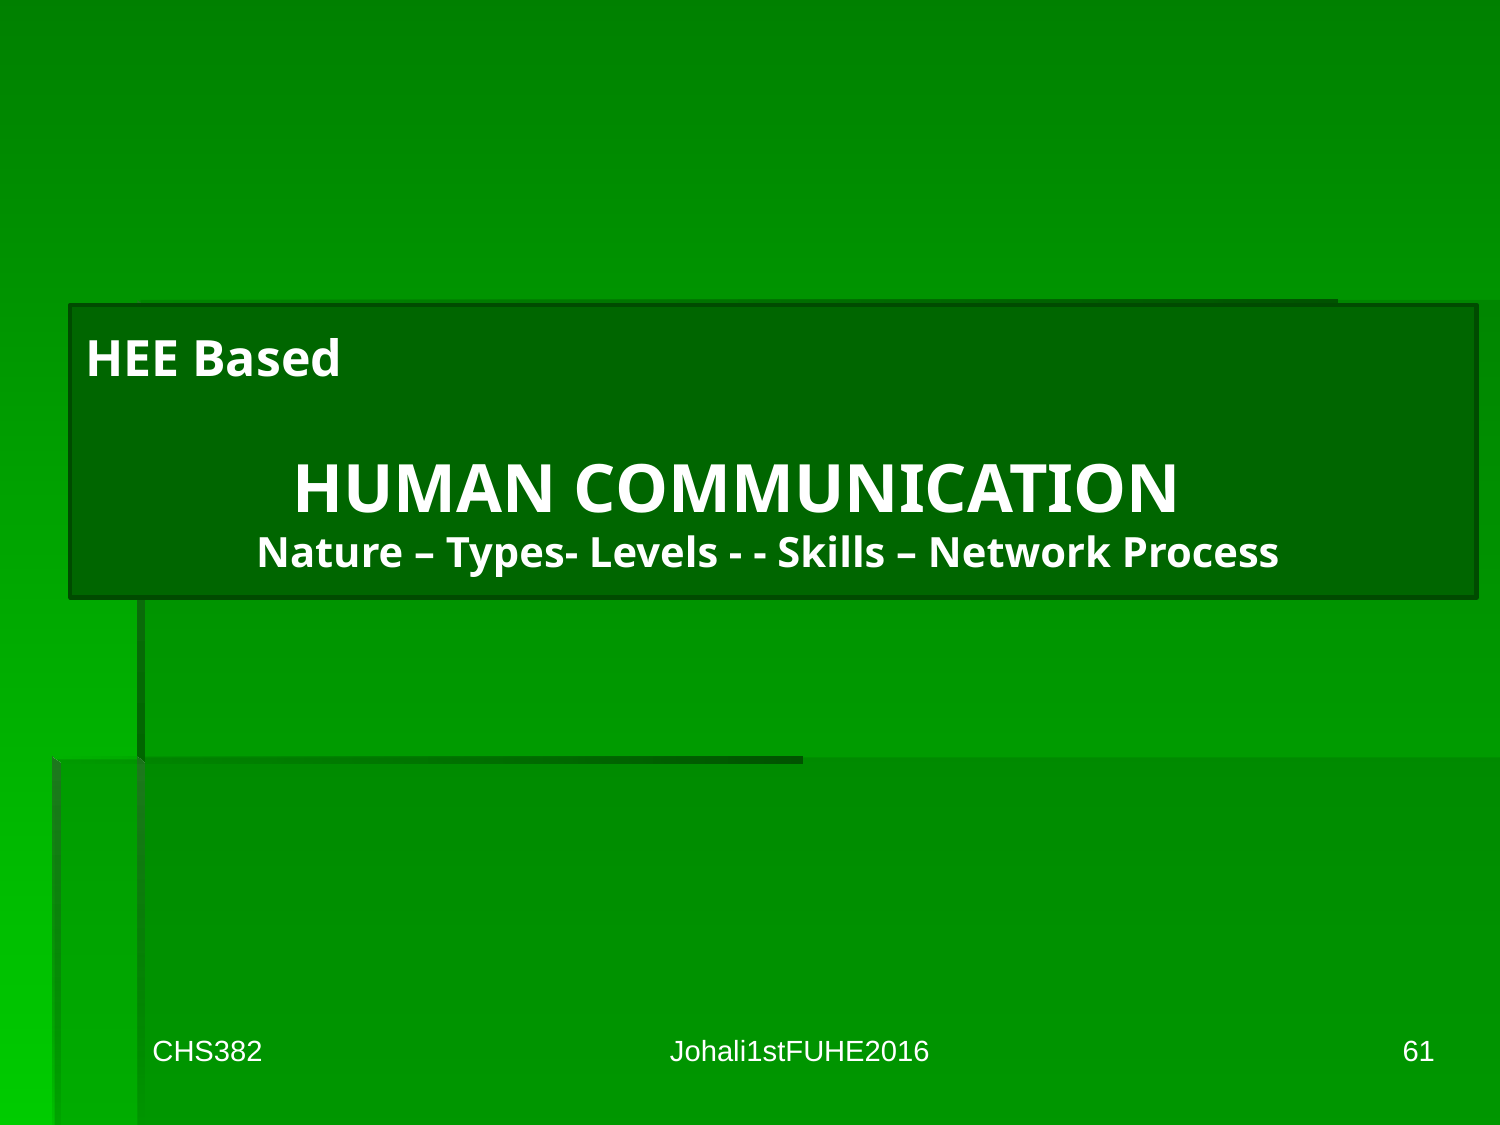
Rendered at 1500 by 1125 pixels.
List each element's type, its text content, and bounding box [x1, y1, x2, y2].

slide_number 61 [1137, 1024, 1451, 1103]
text_box HEE Based HUMAN COMMUNICATION Nature – Types- Levels - - Skills – Network Process [68, 303, 1479, 600]
slide_number CHS382 [137, 1024, 450, 1103]
footer Johali1stFUHE2016 [562, 1024, 1038, 1103]
